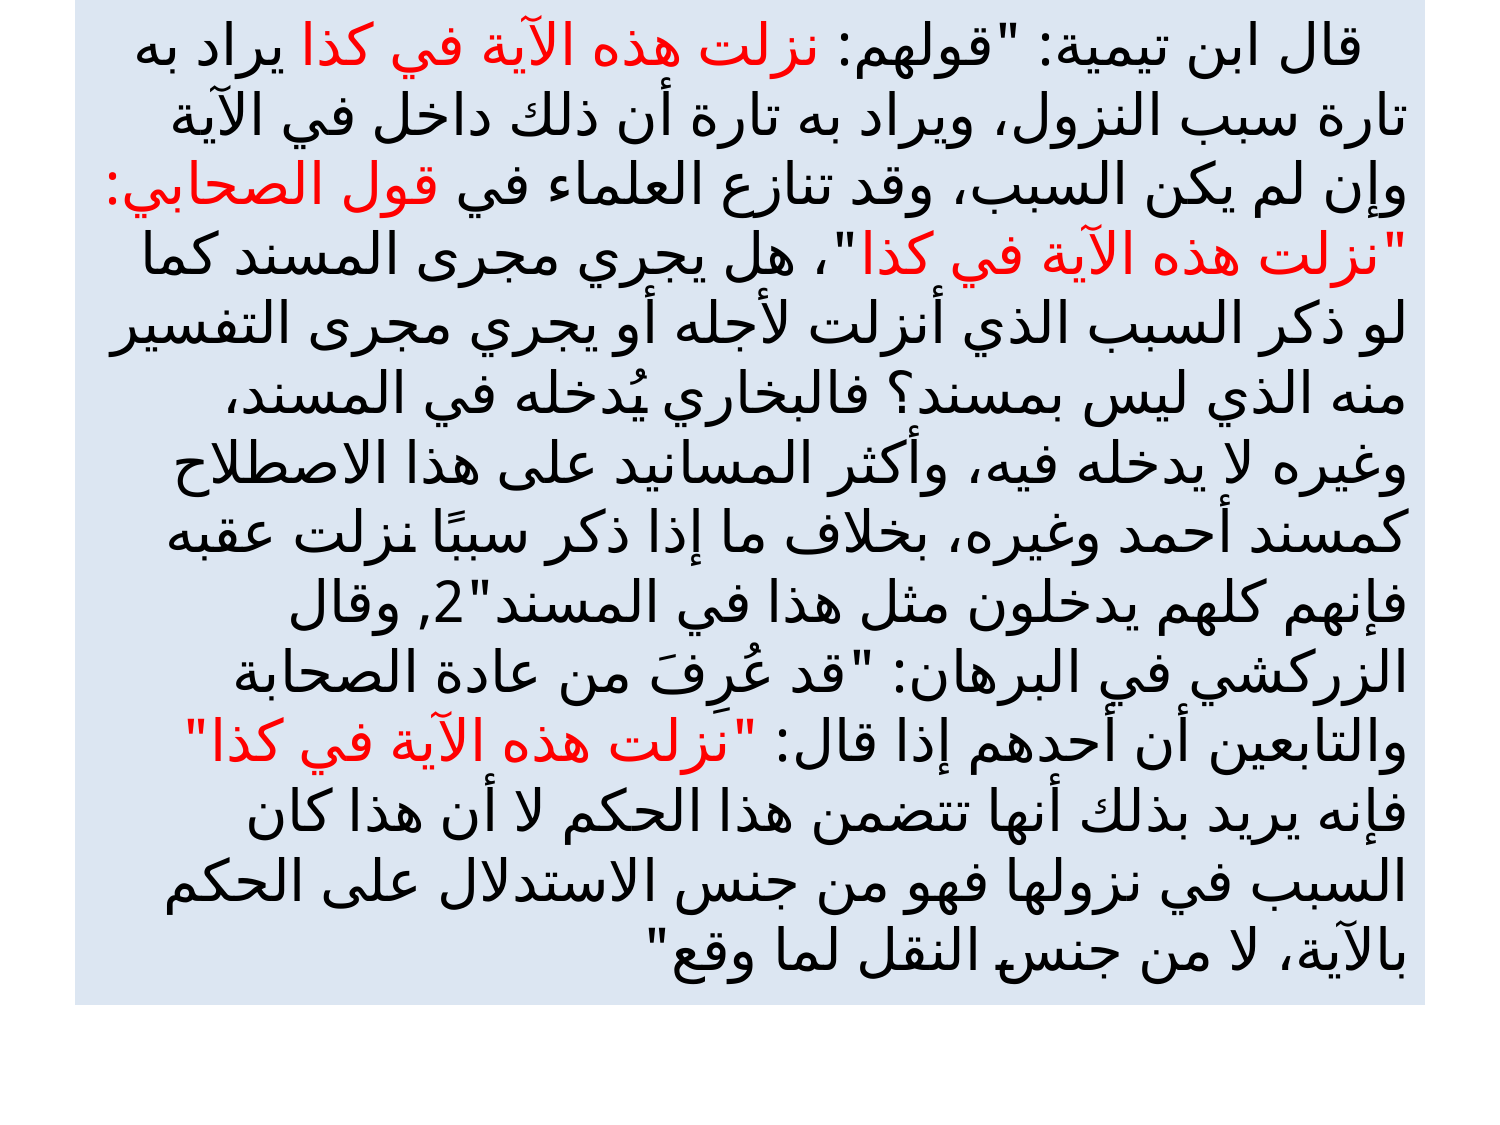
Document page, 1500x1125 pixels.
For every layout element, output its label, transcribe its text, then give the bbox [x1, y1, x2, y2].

list قال ابن تيمية: "قولهم: نزلت هذه الآية في كذا يراد به تارة سبب النزول، ويراد به تارة أن ذلك داخل في الآية وإن لم يكن السبب، وقد تنازع العلماء في قول الصحابي: "نزلت هذه الآية في كذا"، هل يجري مجرى المسند كما لو ذكر السبب الذي أنزلت لأجله أو يجري مجرى التفسير منه الذي ليس بمسند؟ فالبخاري يُدخله في المسند، وغيره لا يدخله فيه، وأكثر المسانيد على هذا الاصطلاح كمسند أحمد وغيره، بخلاف ما إذا ذكر سببًا نزلت عقبه فإنهم كلهم يدخلون مثل هذا في المسند"2, وقال الزركشي في البرهان: "قد عُرِفَ من عادة الصحابة والتابعين أن أحدهم إذا قال: "نزلت هذه الآية في كذا" فإنه يريد بذلك أنها تتضمن هذا الحكم لا أن هذا كان السبب في نزولها فهو من جنس الاستدلال على الحكم بالآية، لا من جنس النقل لما وقع" [75, 0, 1425, 1005]
